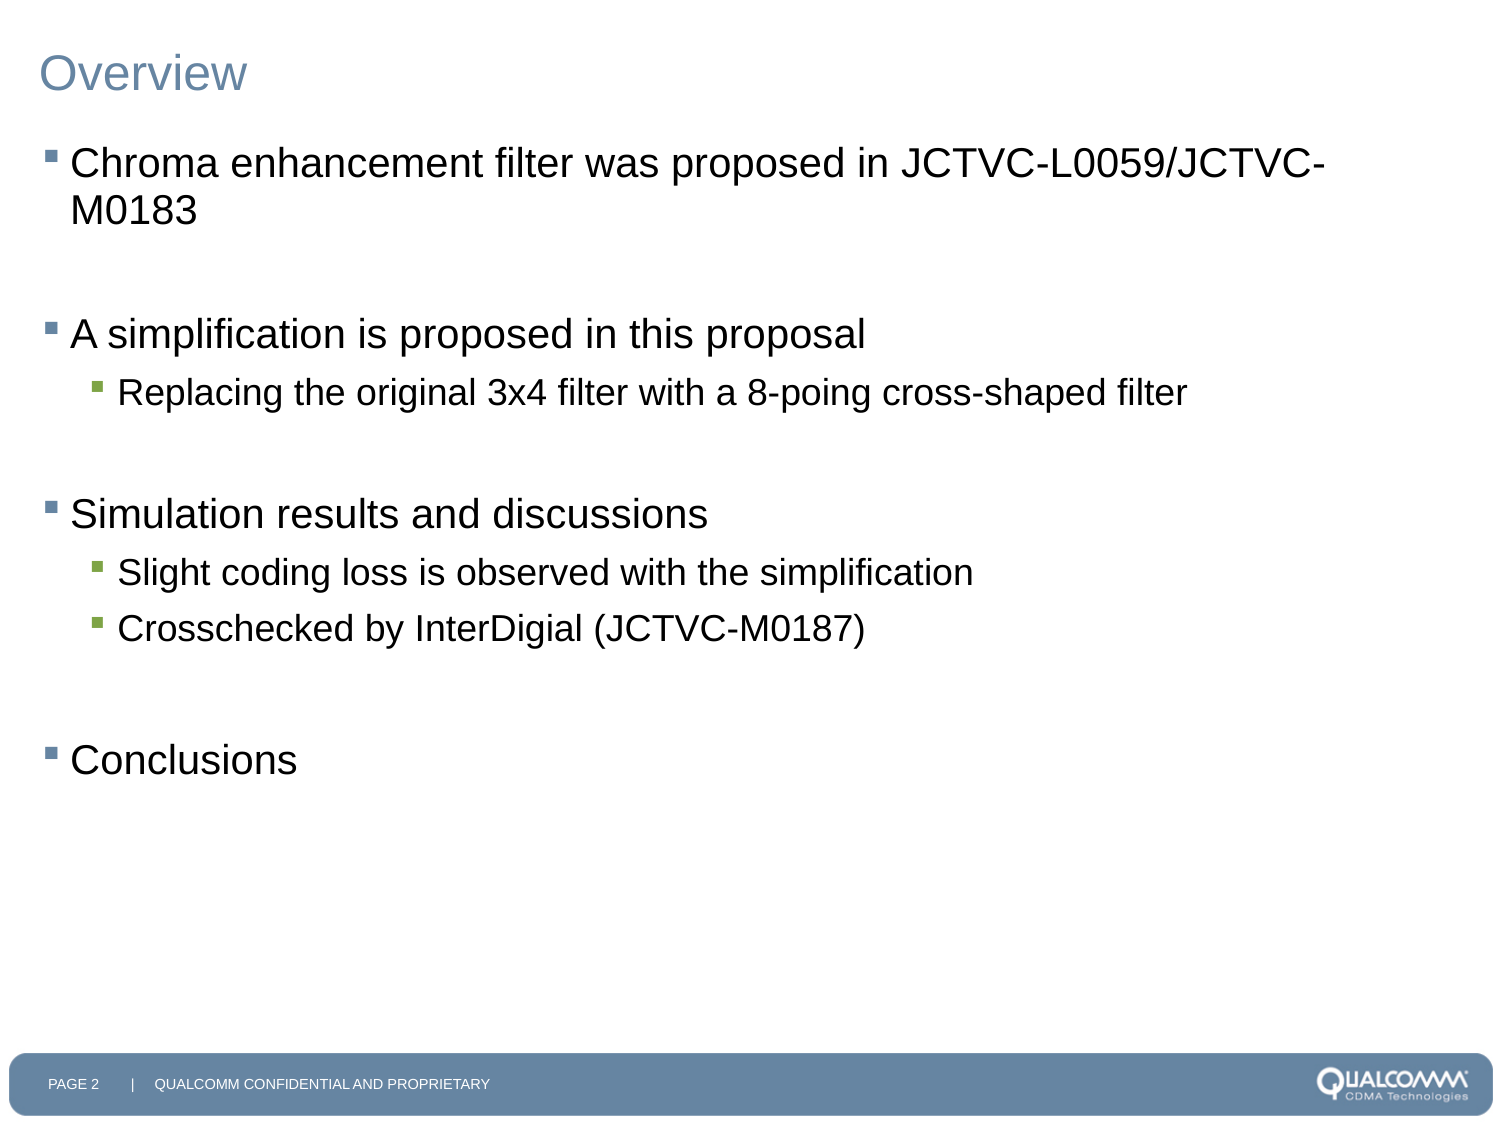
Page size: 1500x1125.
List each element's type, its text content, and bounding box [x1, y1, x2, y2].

title Overview [23, 44, 1457, 138]
list Chroma enhancement filter was proposed in JCTVC-L0059/JCTVC-M0183 A simplification is proposed in this proposal Replacing the original 3x4 filter with a 8-poing cross-shaped filter Simulation results and discussions Slight coding loss is observed with the simplification Crosschecked by InterDigial (JCTVC-M0187) Conclusions [26, 131, 1457, 1004]
picture [0, 1048, 1500, 1125]
